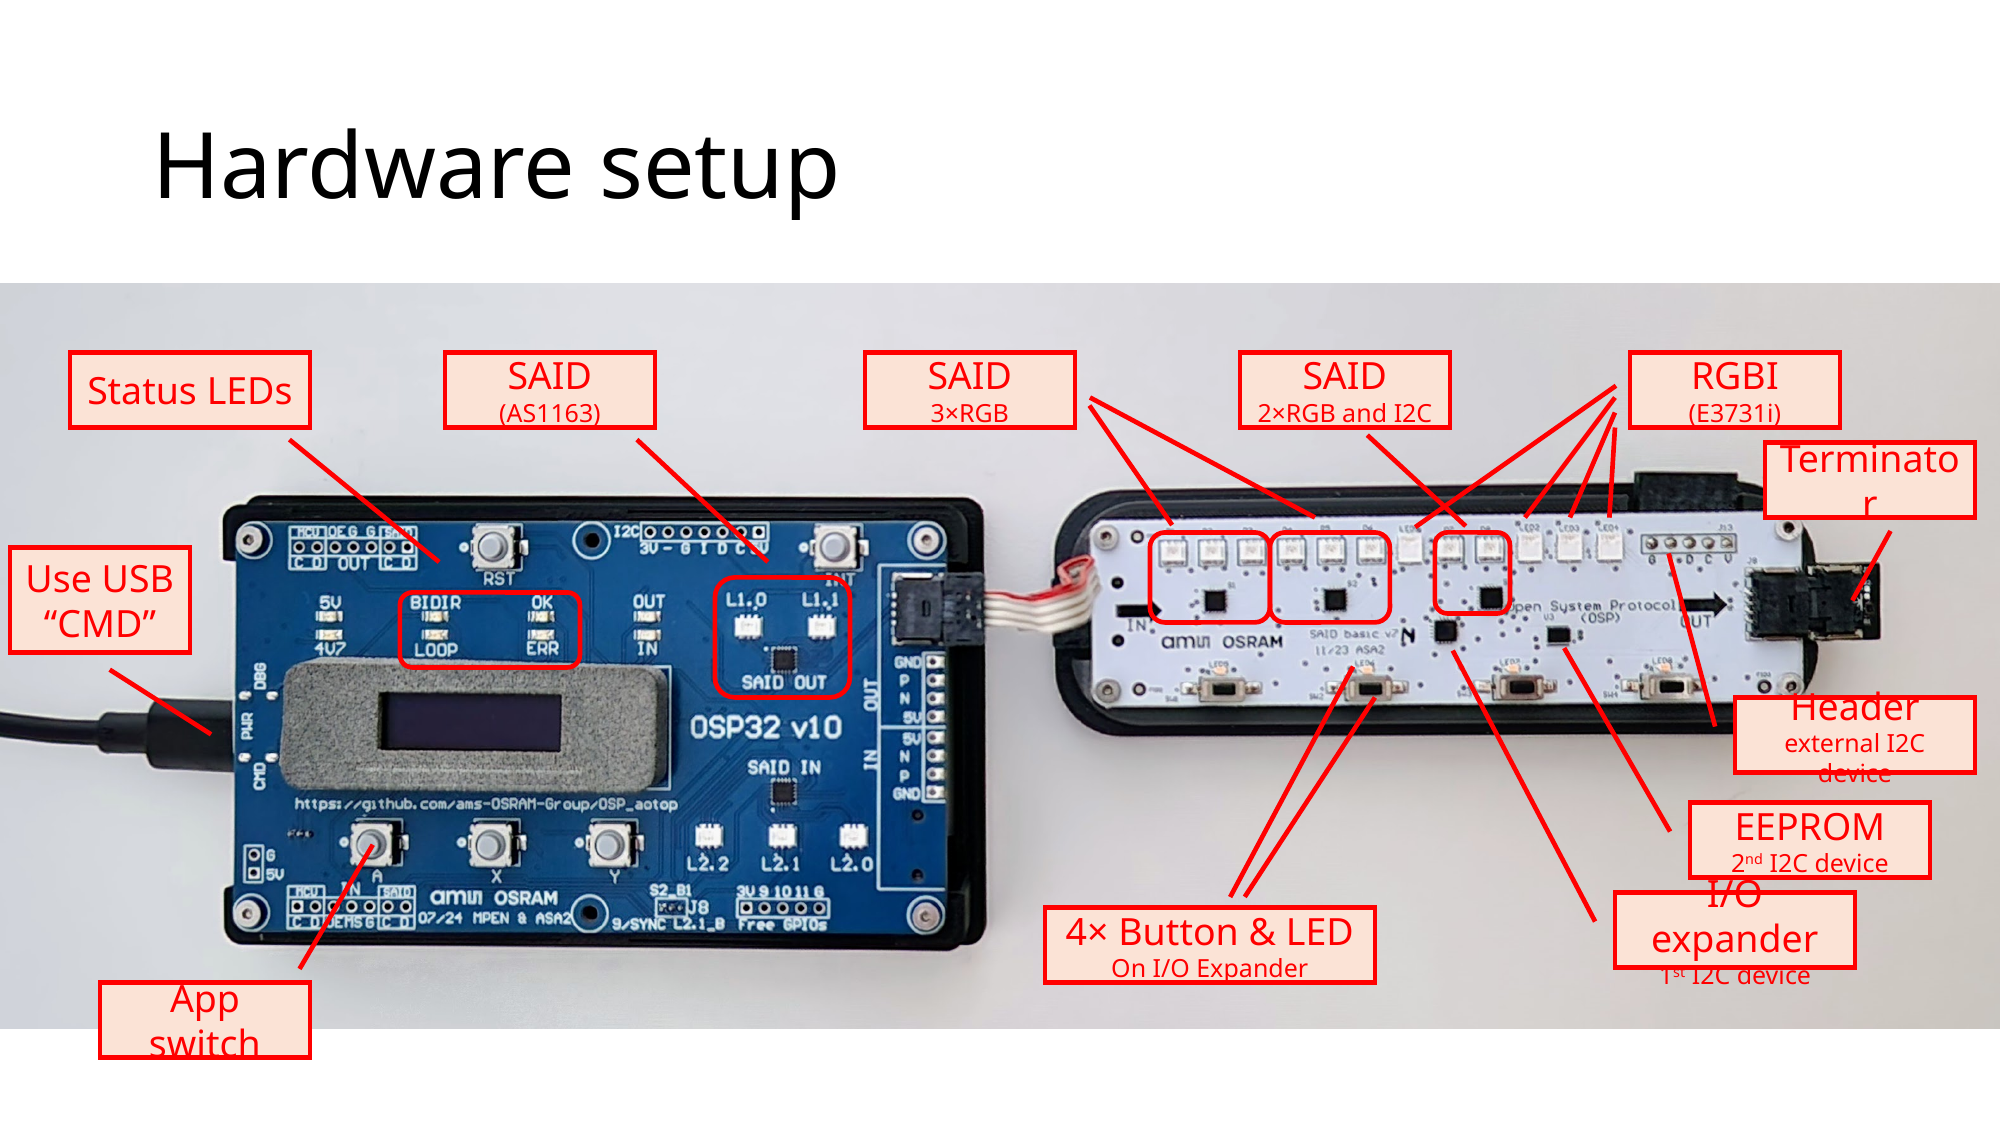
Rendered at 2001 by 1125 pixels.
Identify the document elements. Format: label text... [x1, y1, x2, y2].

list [0, 283, 2000, 1030]
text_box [1244, 696, 1376, 898]
text_box App switch [98, 1030, 312, 1059]
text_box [1089, 396, 1316, 518]
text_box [1524, 396, 1616, 518]
title Hardware setup [137, 59, 1863, 278]
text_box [1569, 411, 1616, 518]
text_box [1608, 426, 1616, 519]
